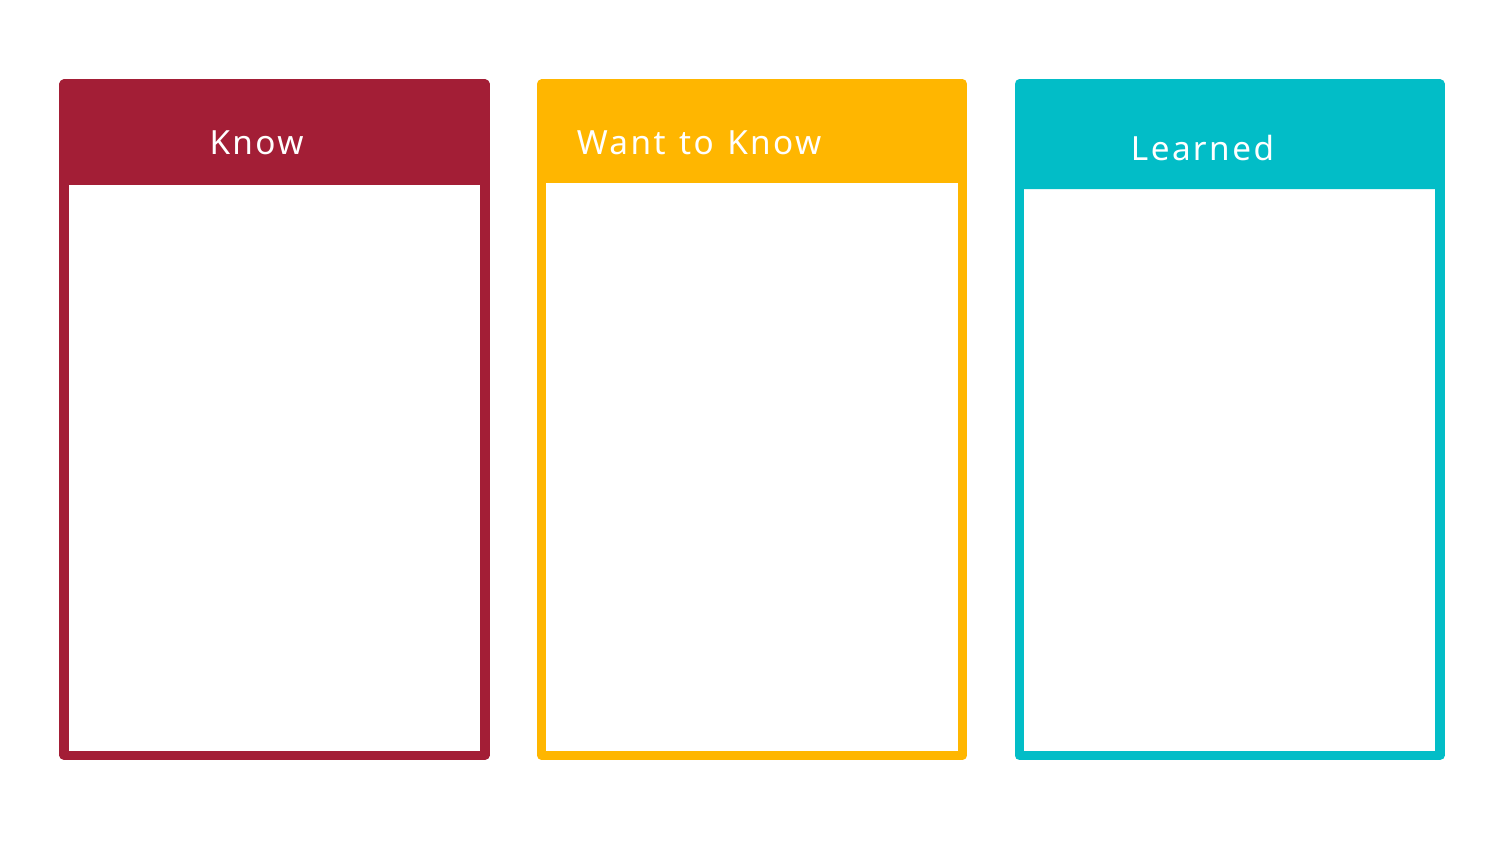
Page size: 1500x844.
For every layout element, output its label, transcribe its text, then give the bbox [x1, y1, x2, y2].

text_box [540, 80, 965, 185]
text_box [1017, 82, 1442, 86]
text_box [1017, 191, 1442, 757]
text_box [540, 185, 965, 757]
text_box Learned [1116, 119, 1344, 175]
text_box Know [194, 114, 355, 169]
text_box [62, 186, 487, 757]
text_box [1017, 86, 1442, 191]
text_box [62, 82, 487, 187]
text_box Want to Know [562, 114, 953, 169]
